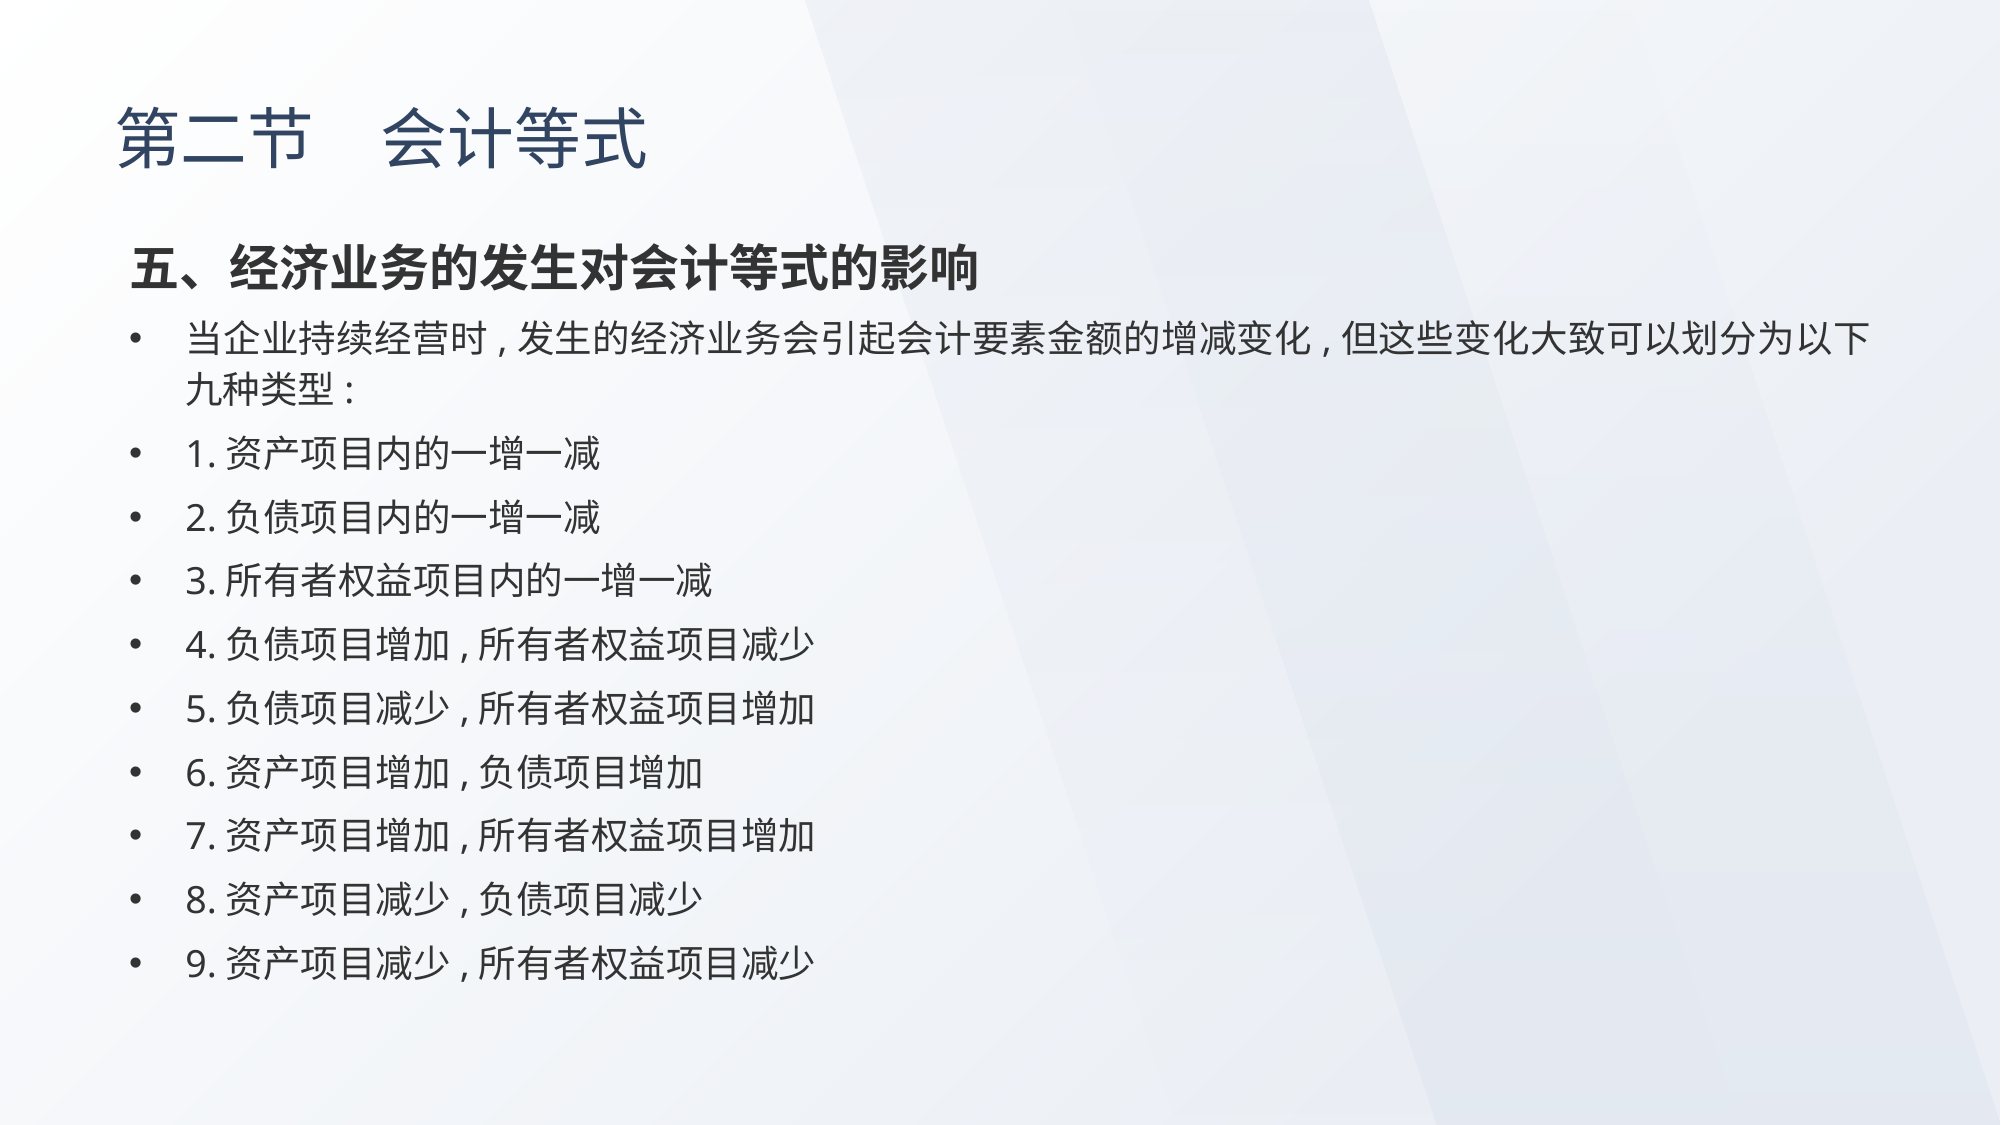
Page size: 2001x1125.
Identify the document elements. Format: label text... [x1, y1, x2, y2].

text_box 五、经济业务的发生对会计等式的影响 当企业持续经营时,发生的经济业务会引起会计要素金额的增减变化,但这些变化大致可以划分为以下九种类型: 1.资产项目内的一增一减 2.负债项目内的一增一减 3.所有者权益项目内的一增一减 4.负债项目增加,所有者权益项目减少 5.负债项目减少,所有者权益项目增加 6.资产项目增加,负债项目增加 7.资产项目增加,所有者权益项目增加 8.资产项目减少,负债项目减少 9.资产项目减少,所有者权益项目减少 [114, 213, 1886, 1013]
title 第二节 会计等式 [114, 59, 1886, 178]
